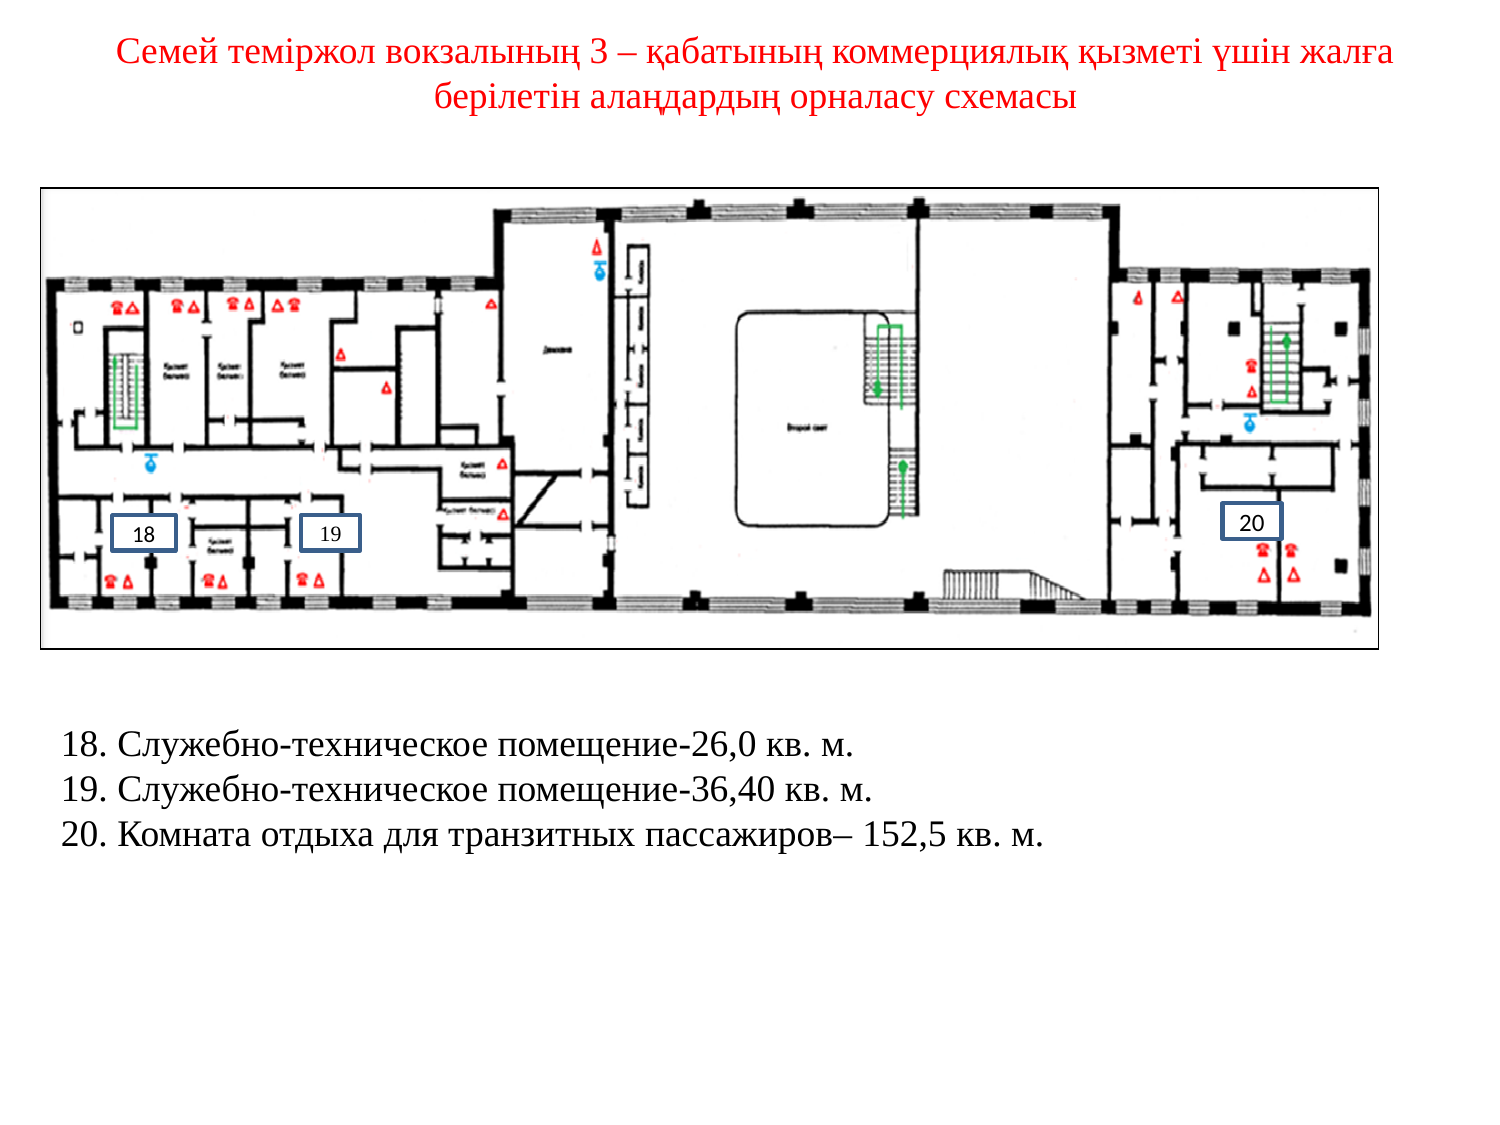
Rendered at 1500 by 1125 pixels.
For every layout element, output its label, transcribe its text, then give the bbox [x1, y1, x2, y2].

text_box Семей теміржол вокзалының 3 – қабатының коммерциялық қызметі үшін жалға берілетін алаңдардың орналасу схемасы [100, 19, 1412, 124]
text_box 18. Служебно-техническое помещение-26,0 кв. м. 19. Служебно-техническое помещение-36,40 кв. м. 20. Комната отдыха для транзитных пассажиров– 152,5 кв. м. [46, 712, 1117, 862]
picture [41, 188, 1378, 649]
